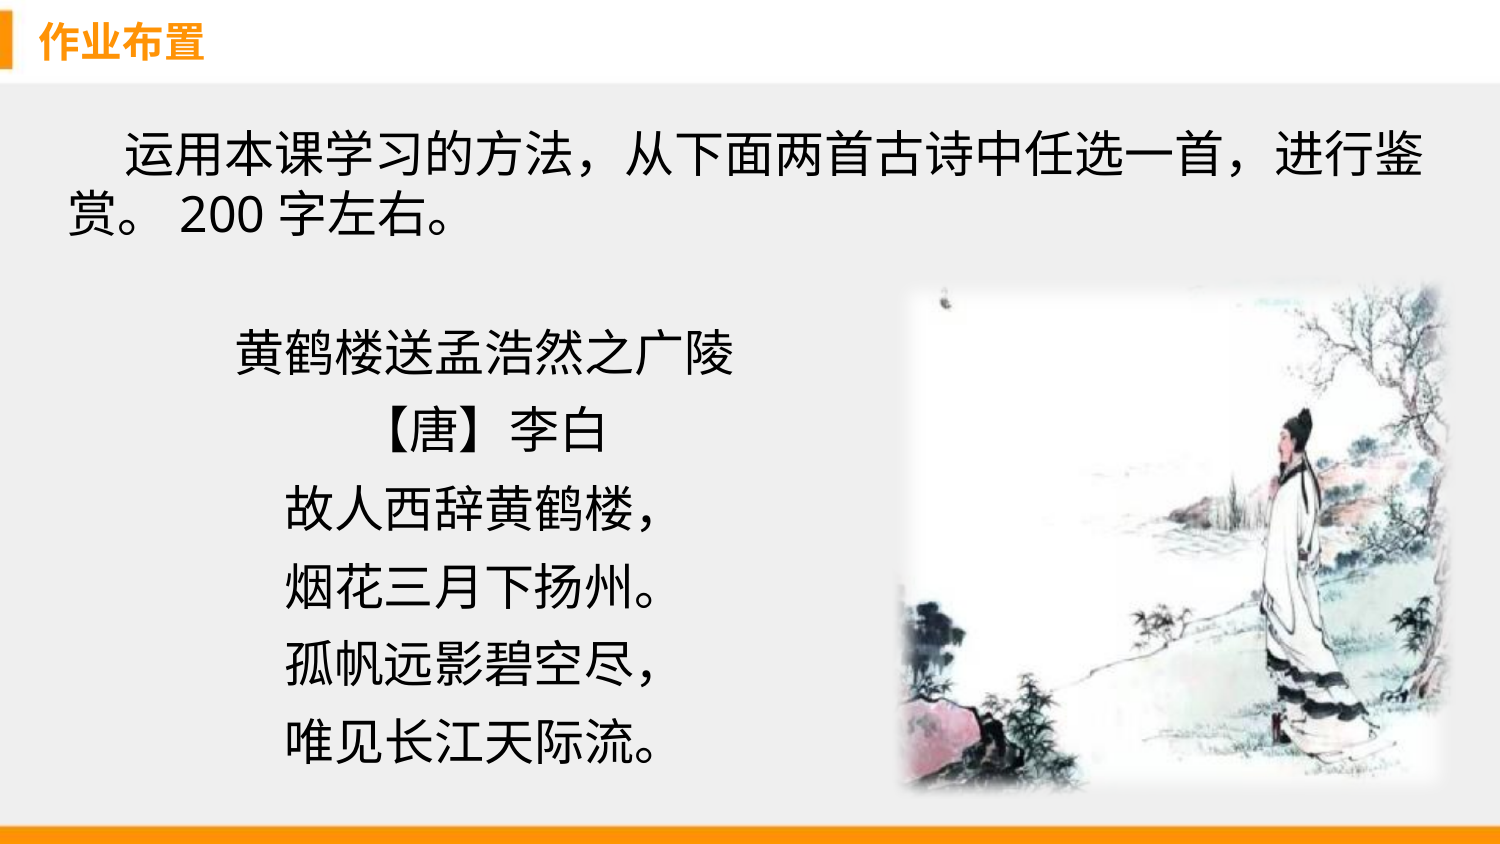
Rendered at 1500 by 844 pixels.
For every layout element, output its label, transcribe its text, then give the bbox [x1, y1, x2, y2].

picture [0, 0, 1500, 844]
text_box 黄鹤楼送孟浩然之广陵 【唐】李白 故人西辞黄鹤楼， 烟花三月下扬州。 孤帆远影碧空尽， 唯见长江天际流。 [171, 295, 798, 779]
text_box 作业布置 [23, 1, 804, 81]
text_box 运用本课学习的方法，从下面两首古诗中任选一首，进行鉴赏。200字左右。 [53, 114, 1443, 250]
